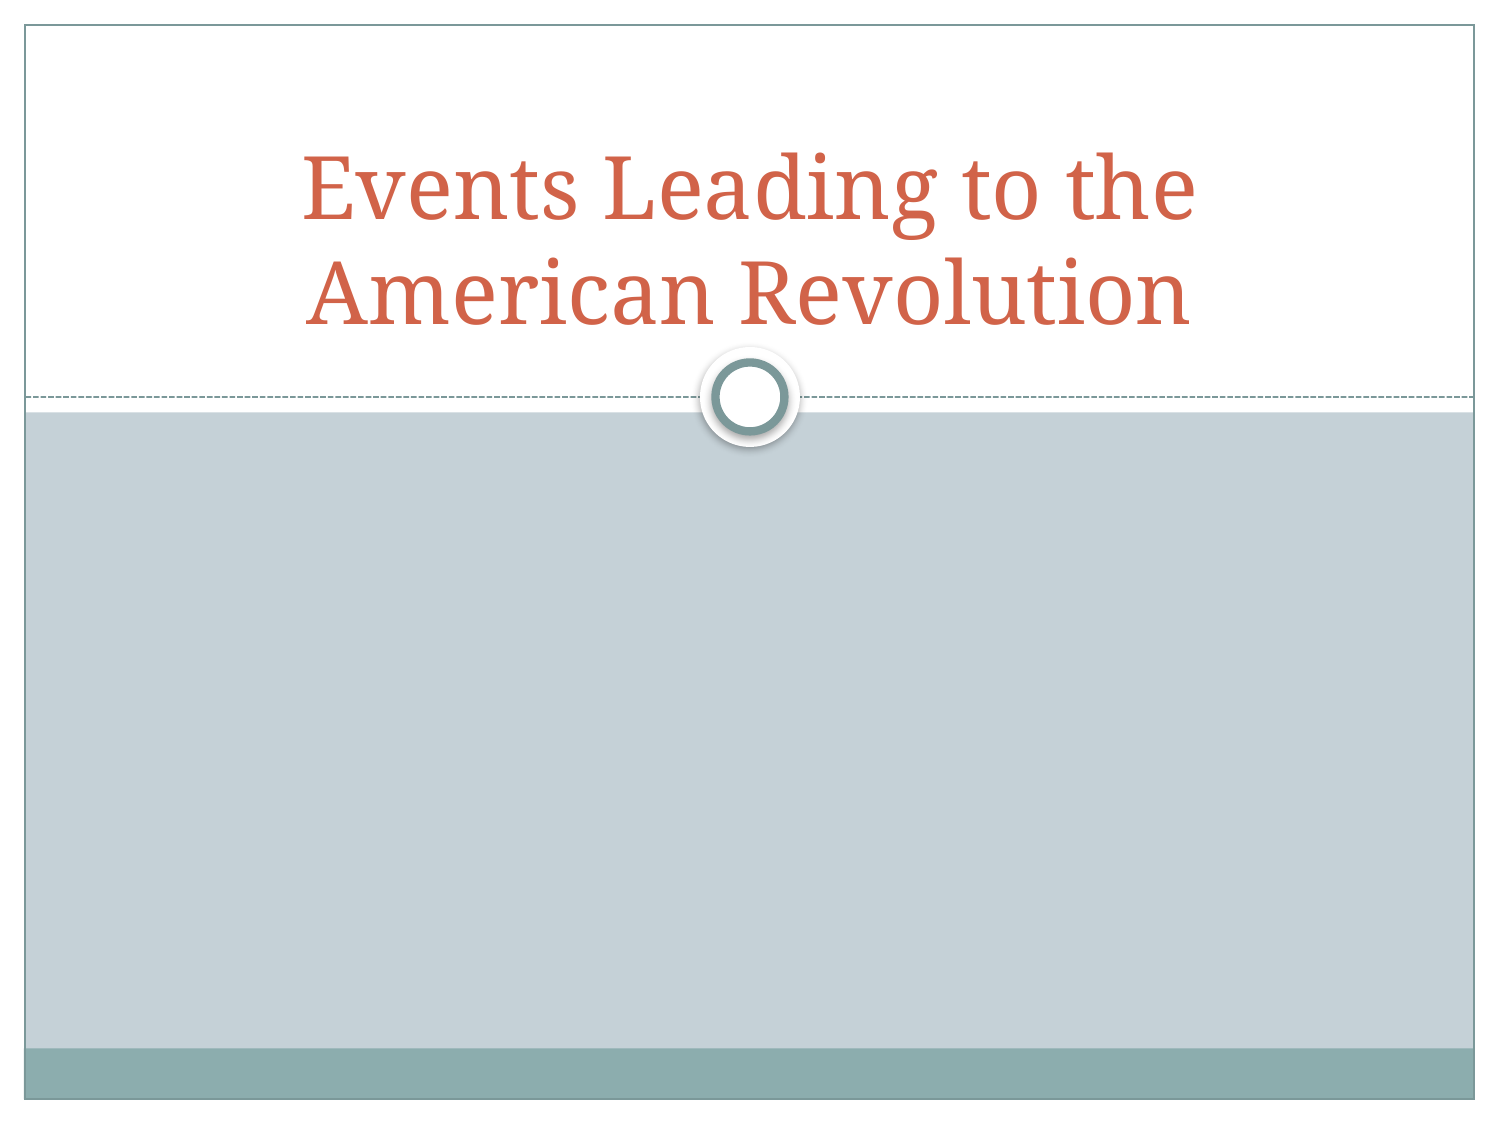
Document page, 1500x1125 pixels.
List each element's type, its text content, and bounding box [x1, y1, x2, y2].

title Events Leading to the American Revolution [112, 62, 1388, 350]
